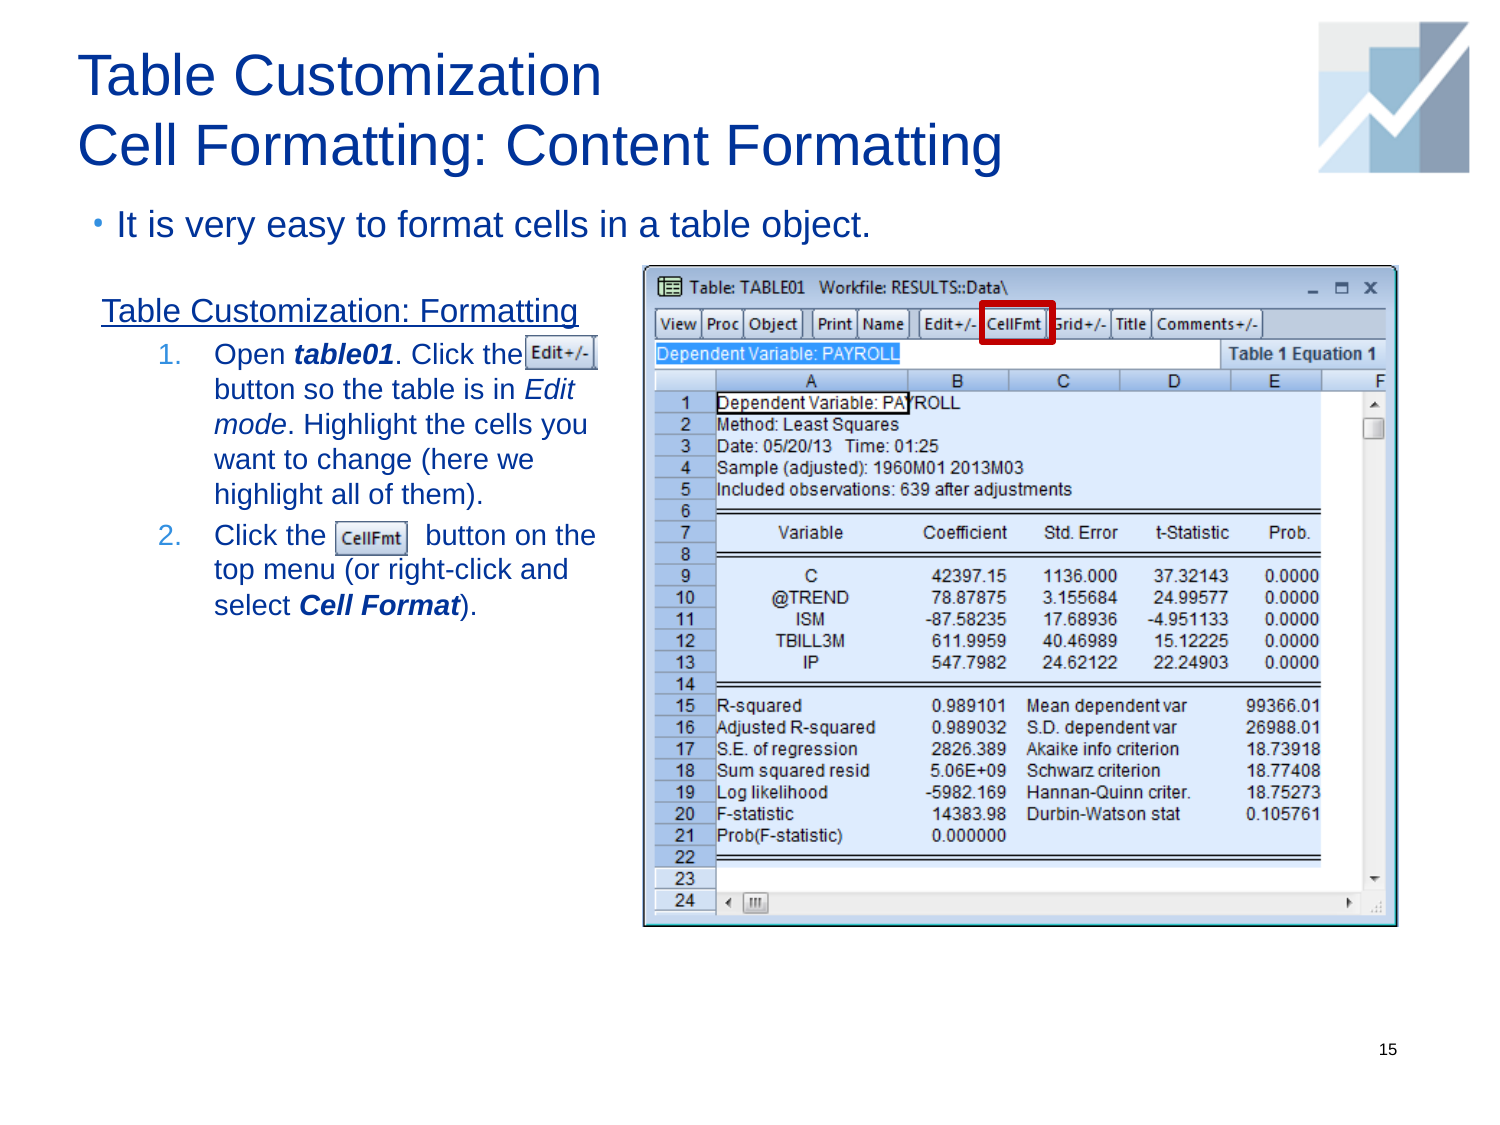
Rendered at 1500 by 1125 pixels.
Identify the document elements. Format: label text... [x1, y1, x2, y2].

picture [335, 521, 408, 557]
picture [1300, 11, 1479, 181]
picture [525, 334, 598, 370]
text_box Table Customization: Formatting Open table01. Click the button so the table is in Edit mode. Highlight the cells you want to change (here we highlight all of them). Click the button on the top menu (or right-click and select Cell Format). [20, 282, 637, 703]
picture [642, 264, 1399, 927]
slide_number 15 [1262, 1015, 1413, 1067]
text_box It is very easy to format cells in a table object. [73, 192, 1406, 266]
title Table Customization Cell Formatting: Content Formatting [62, 0, 1297, 185]
